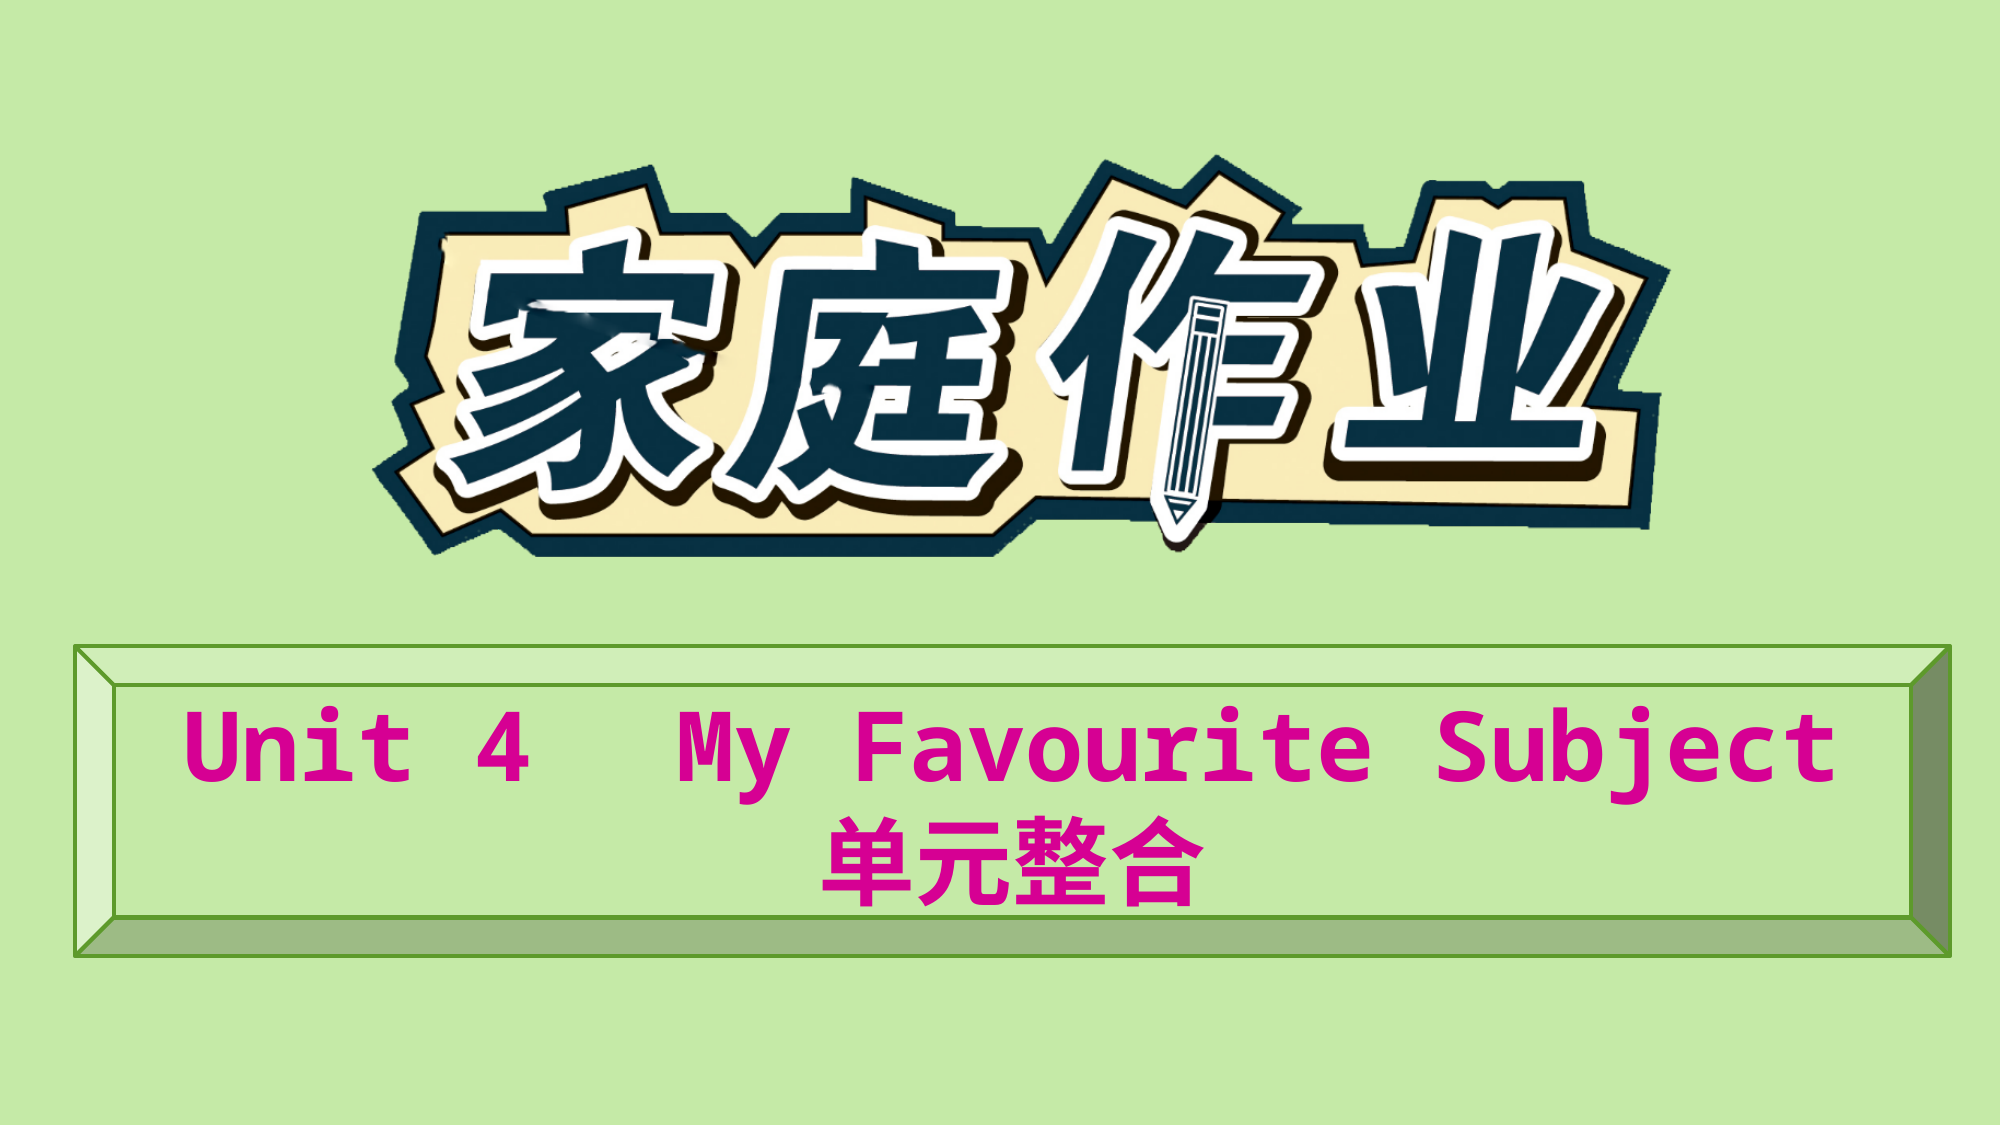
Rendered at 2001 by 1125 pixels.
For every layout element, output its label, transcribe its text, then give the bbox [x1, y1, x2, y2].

picture [369, 87, 1675, 644]
text_box Unit 4 My Favourite Subject 单元整合 [73, 644, 1952, 958]
